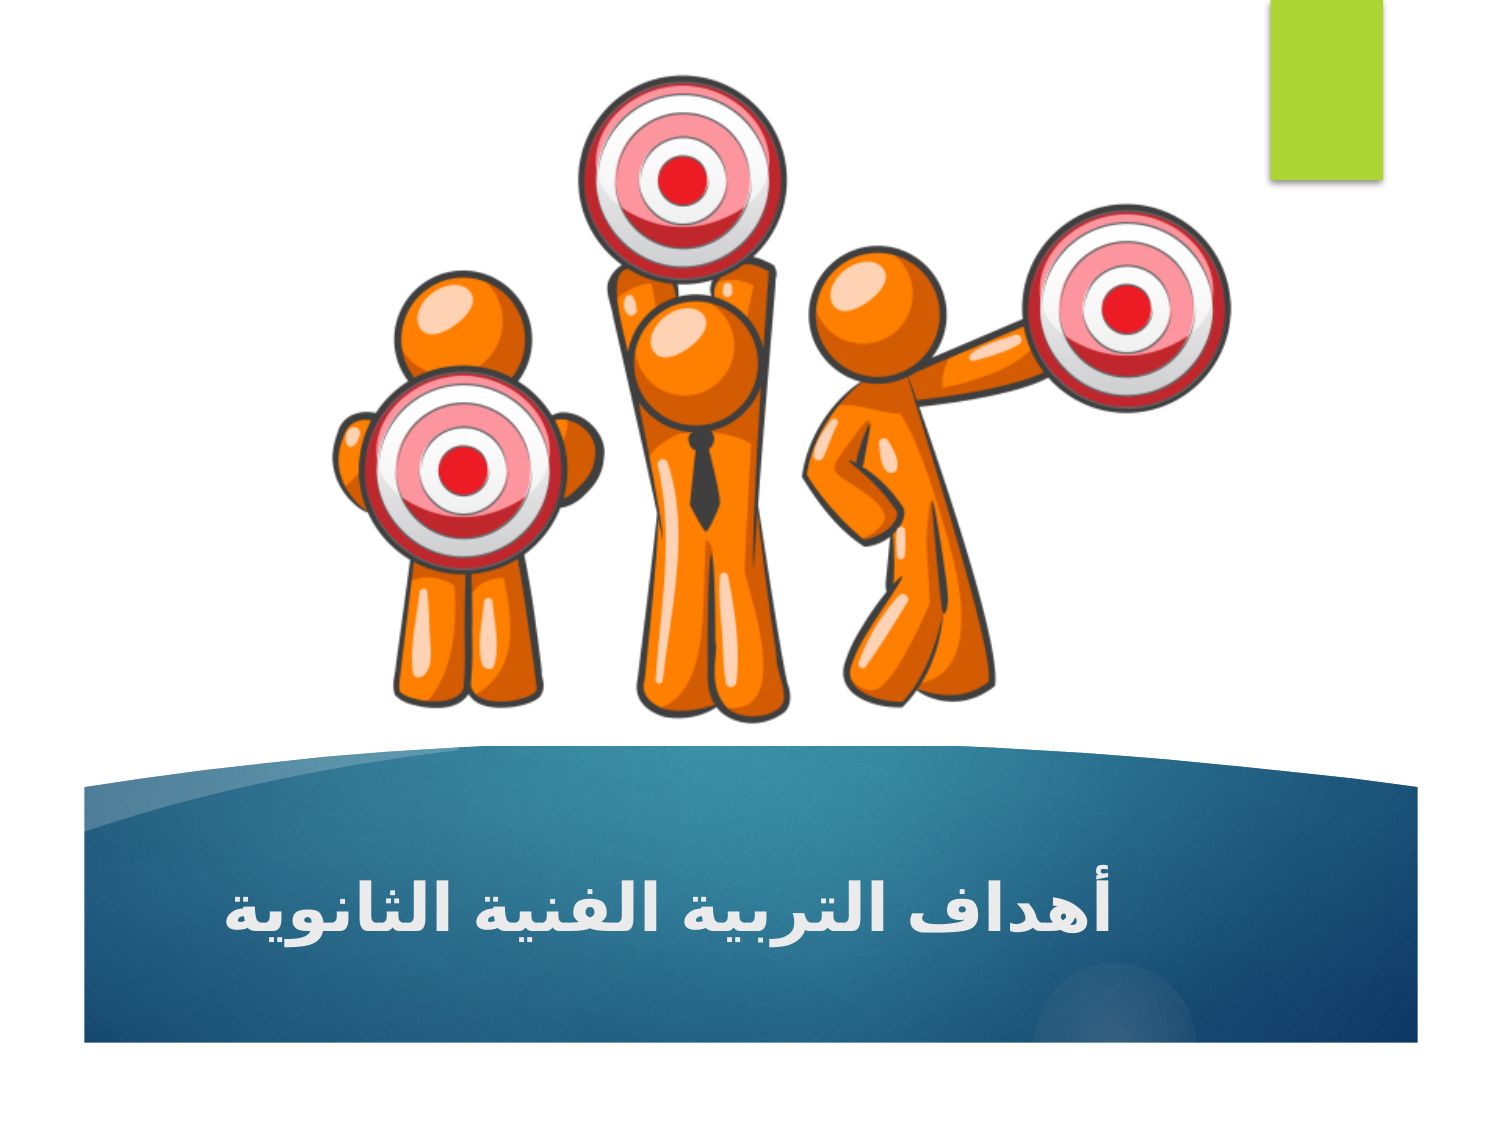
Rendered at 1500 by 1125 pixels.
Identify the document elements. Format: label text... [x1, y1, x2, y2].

title أهداف التربية الفنية الثانوية [142, 813, 1196, 953]
picture [312, 42, 1253, 746]
